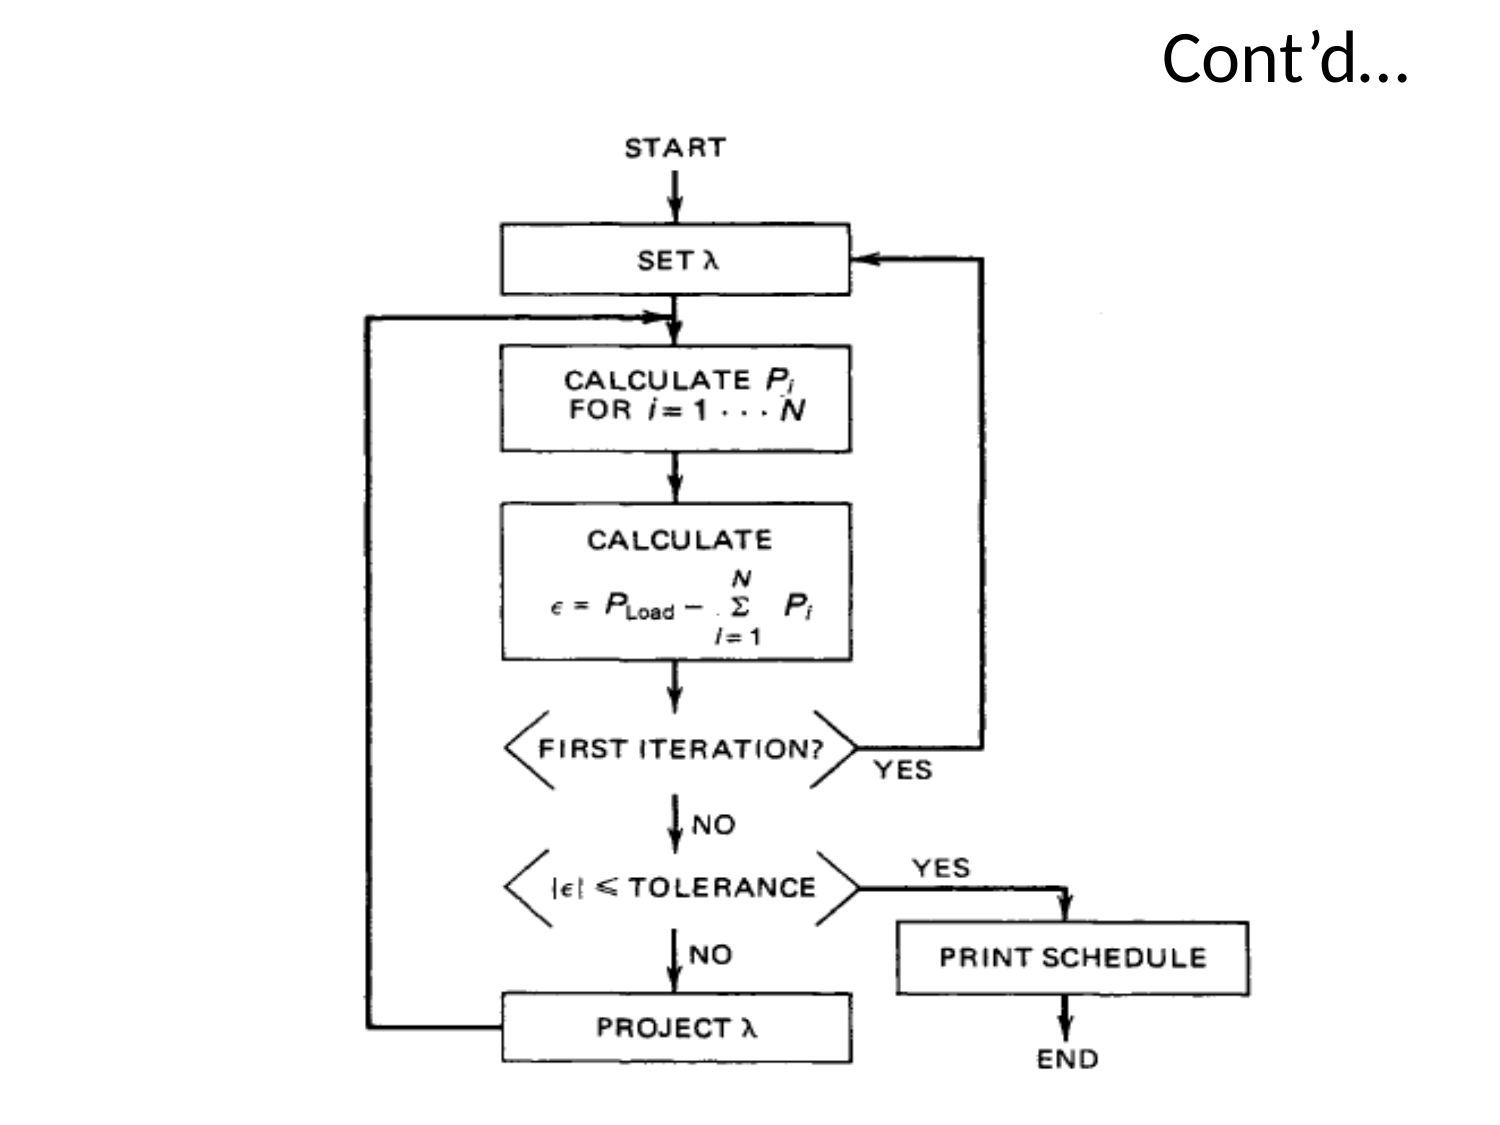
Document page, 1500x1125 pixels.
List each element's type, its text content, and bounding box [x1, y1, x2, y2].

title Cont’d… [75, 0, 1425, 105]
picture [262, 104, 1276, 1076]
